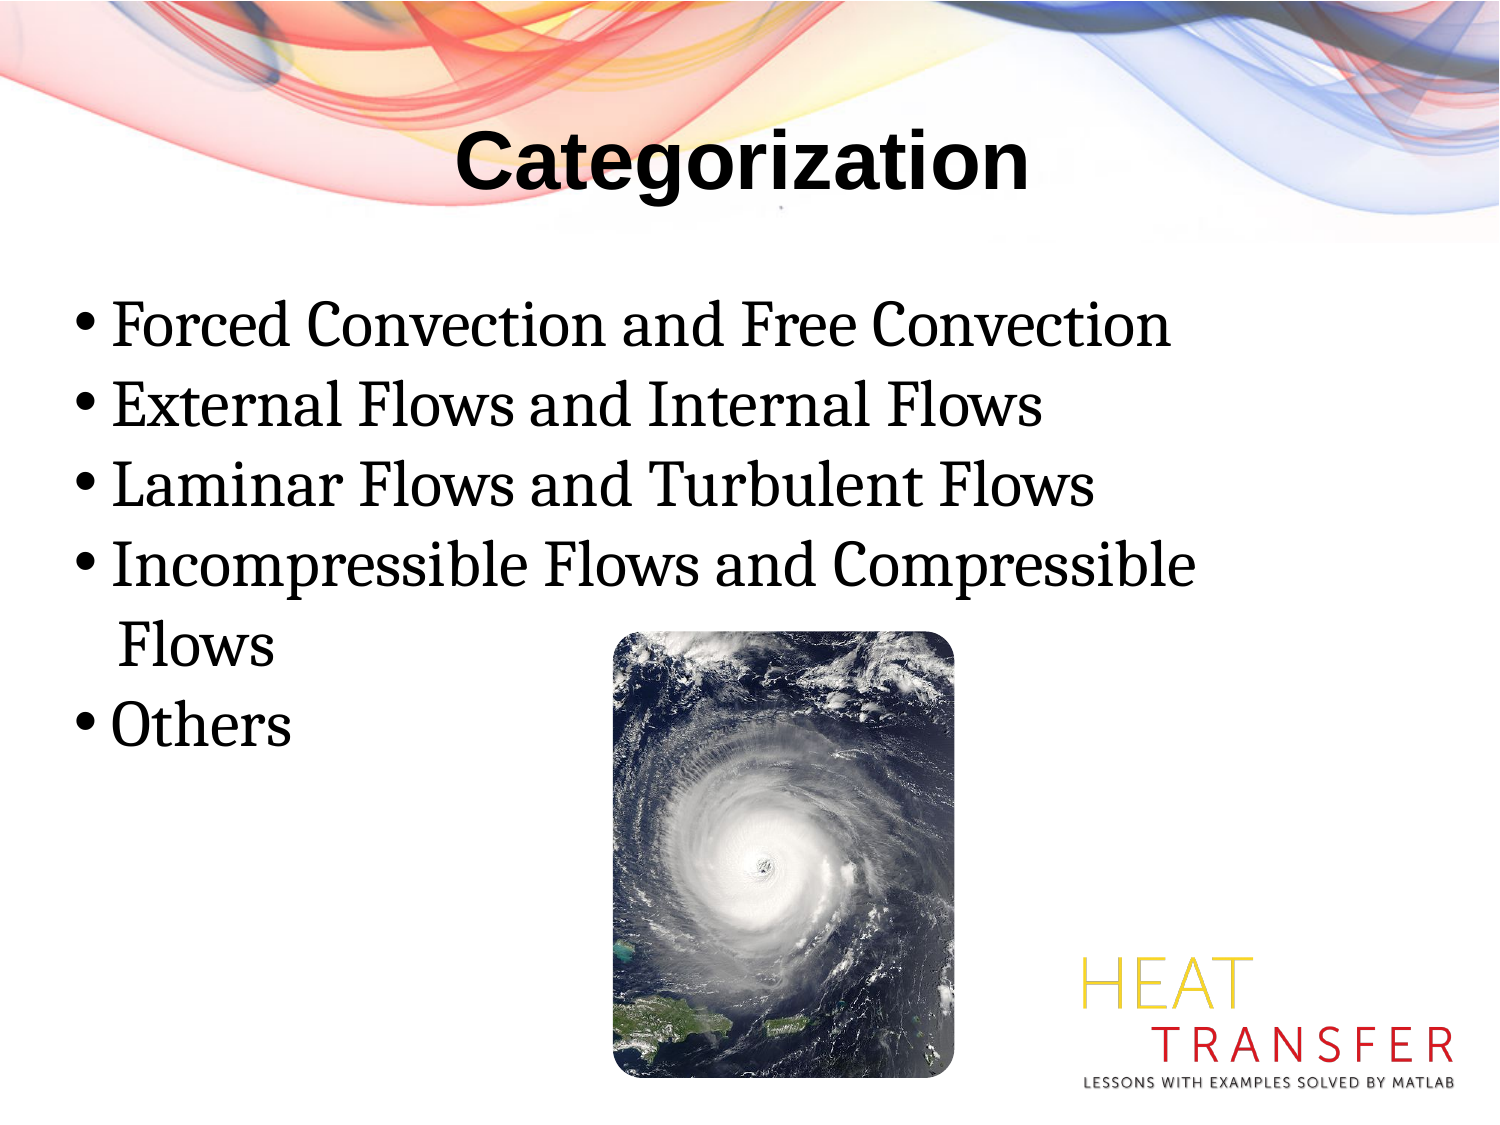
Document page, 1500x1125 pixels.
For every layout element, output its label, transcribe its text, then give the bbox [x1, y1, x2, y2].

picture [612, 631, 955, 1079]
text_box Categorization [127, 98, 1382, 214]
picture [0, 1, 1499, 243]
picture [1075, 946, 1464, 1093]
text_box Forced Convection and Free Convection External Flows and Internal Flows Laminar Flows and Turbulent Flows Incompressible Flows and Compressible Flows Others [58, 272, 1449, 768]
